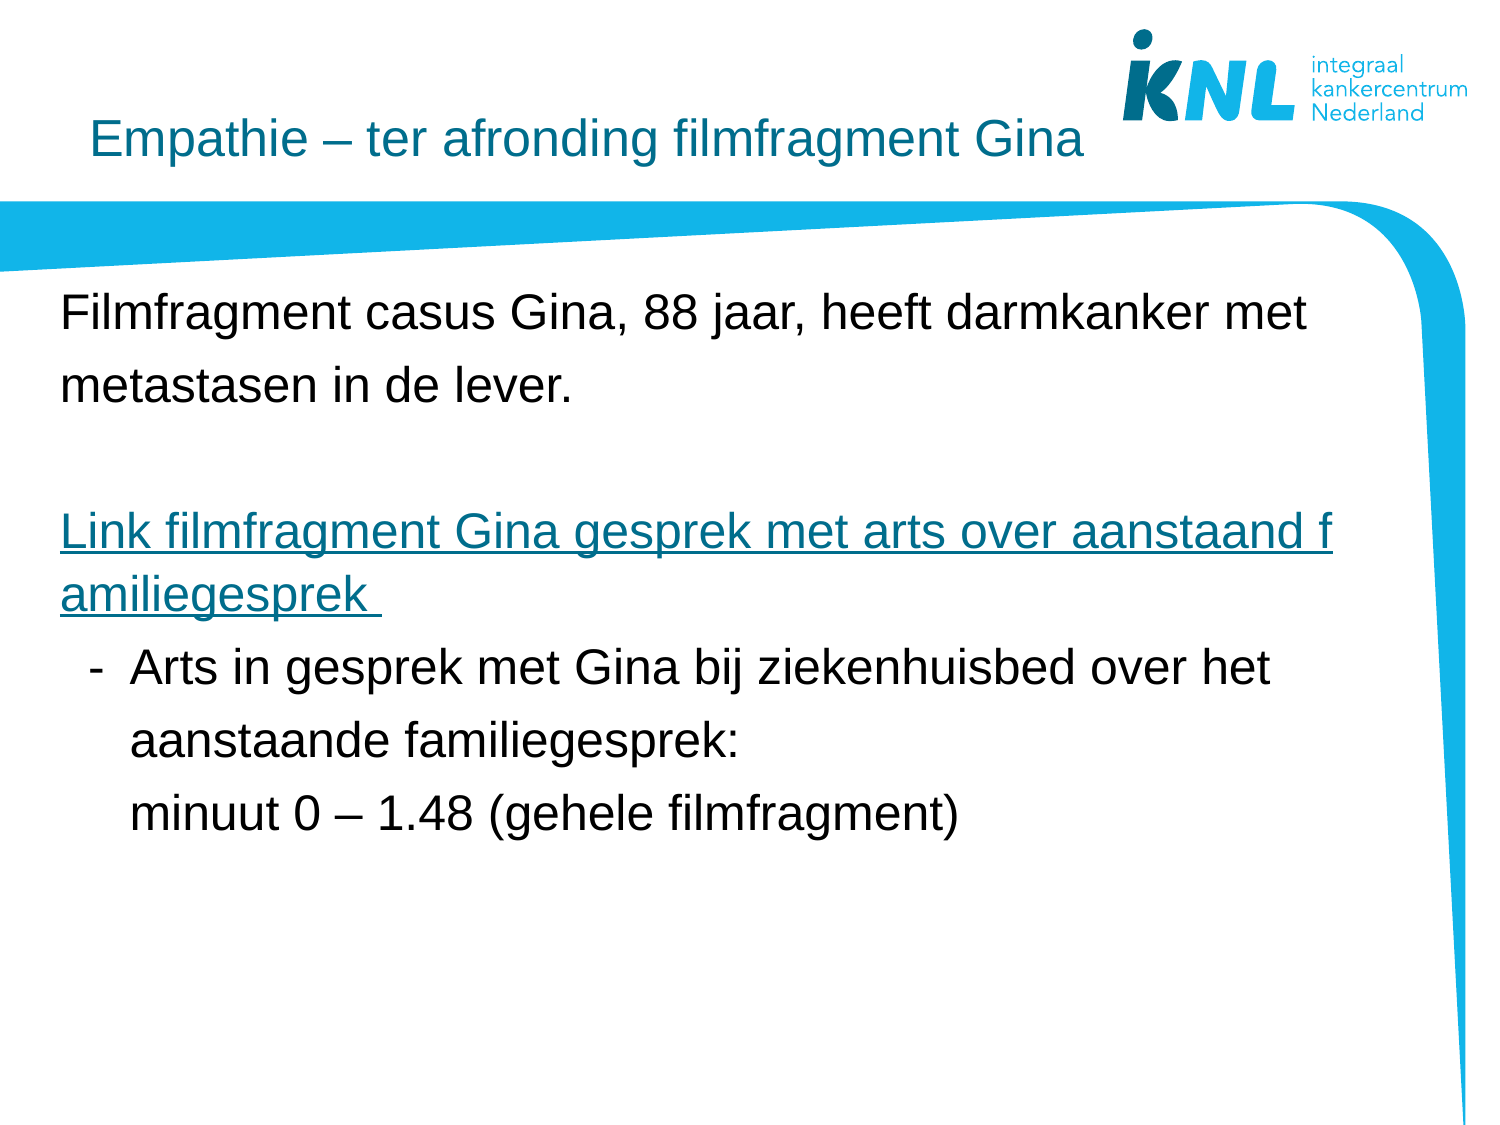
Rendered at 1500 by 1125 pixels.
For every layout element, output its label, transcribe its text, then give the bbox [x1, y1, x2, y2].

title Empathie – ter afronding filmfragment Gina [77, 42, 1120, 168]
list Filmfragment casus Gina, 88 jaar, heeft darmkanker met metastasen in de lever. Link filmfragment Gina gesprek met arts over aanstaand familiegesprek - Arts in gesprek met Gina bij ziekenhuisbed over het aanstaande familiegesprek: minuut 0 – 1.48 (gehele filmfragment) [47, 266, 1359, 999]
